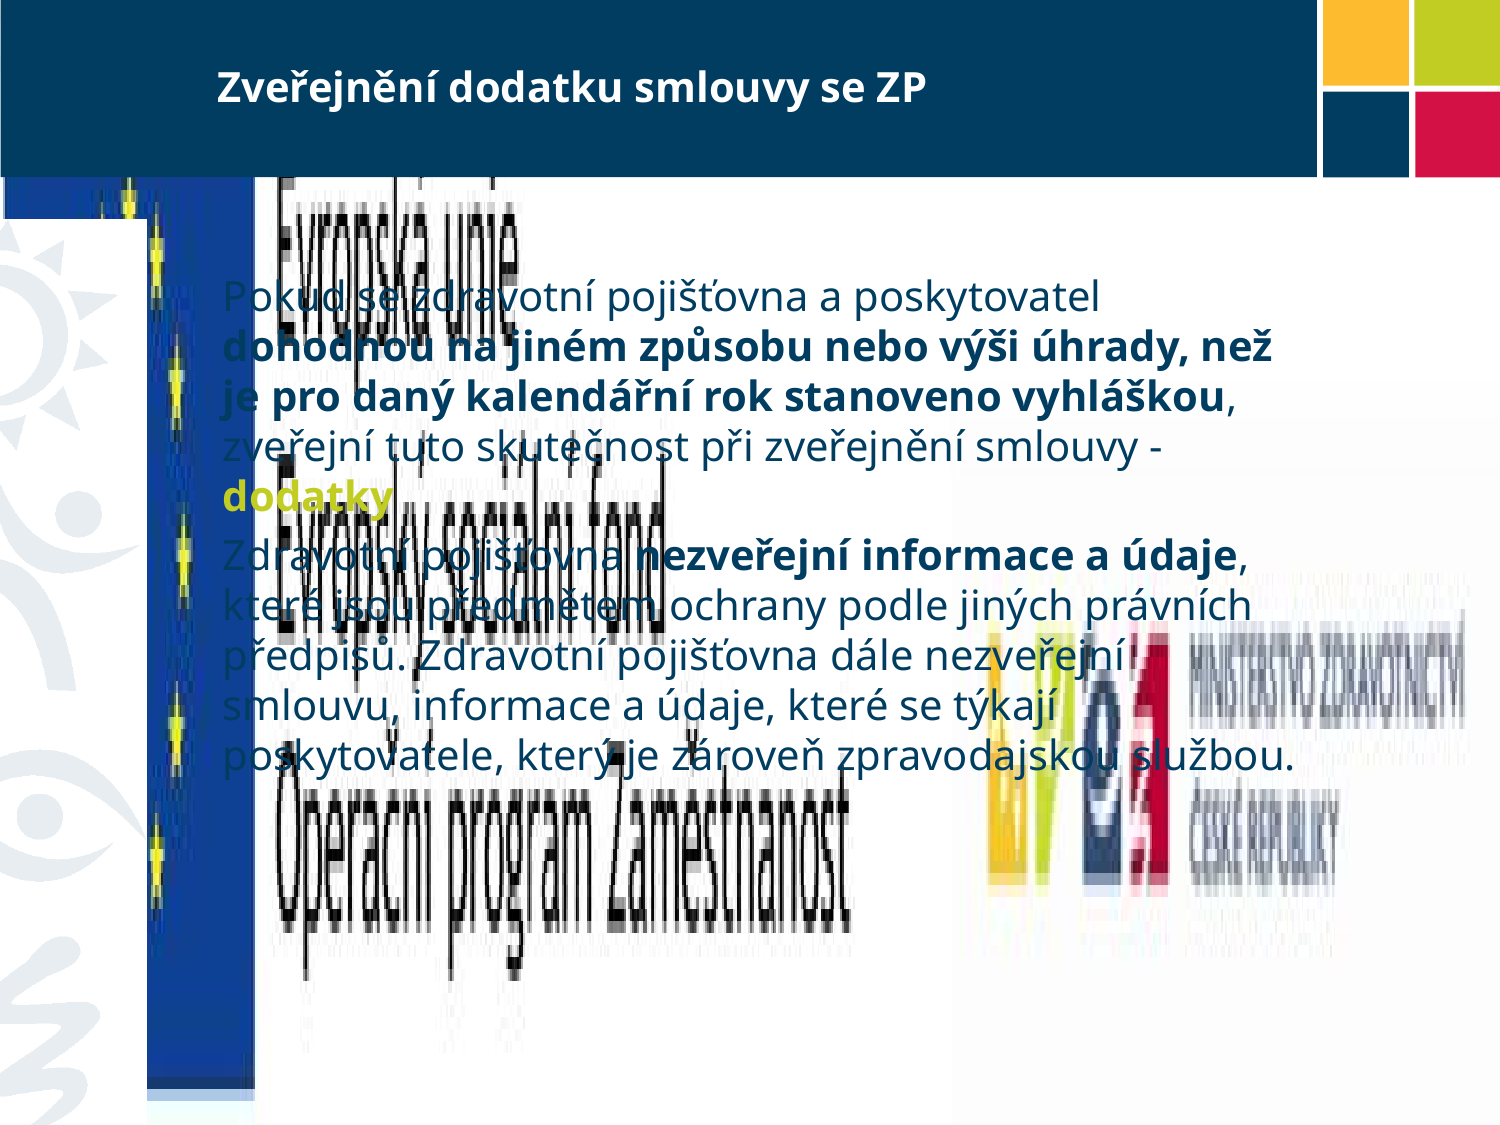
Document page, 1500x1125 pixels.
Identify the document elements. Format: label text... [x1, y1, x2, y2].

picture [0, 0, 1500, 1125]
title Zveřejnění dodatku smlouvy se ZP [202, 0, 1317, 173]
list Pokud se zdravotní pojišťovna a poskytovatel dohodnou na jiném způsobu nebo výši úhrady, než je pro daný kalendářní rok stanoveno vyhláškou, zveřejní tuto skutečnost při zveřejnění smlouvy - dodatky Zdravotní pojišťovna nezveřejní informace a údaje, které jsou předmětem ochrany podle jiných právních předpisů. Zdravotní pojišťovna dále nezveřejní smlouvu, informace a údaje, které se týkají poskytovatele, který je zároveň zpravodajskou službou. [202, 262, 1317, 929]
